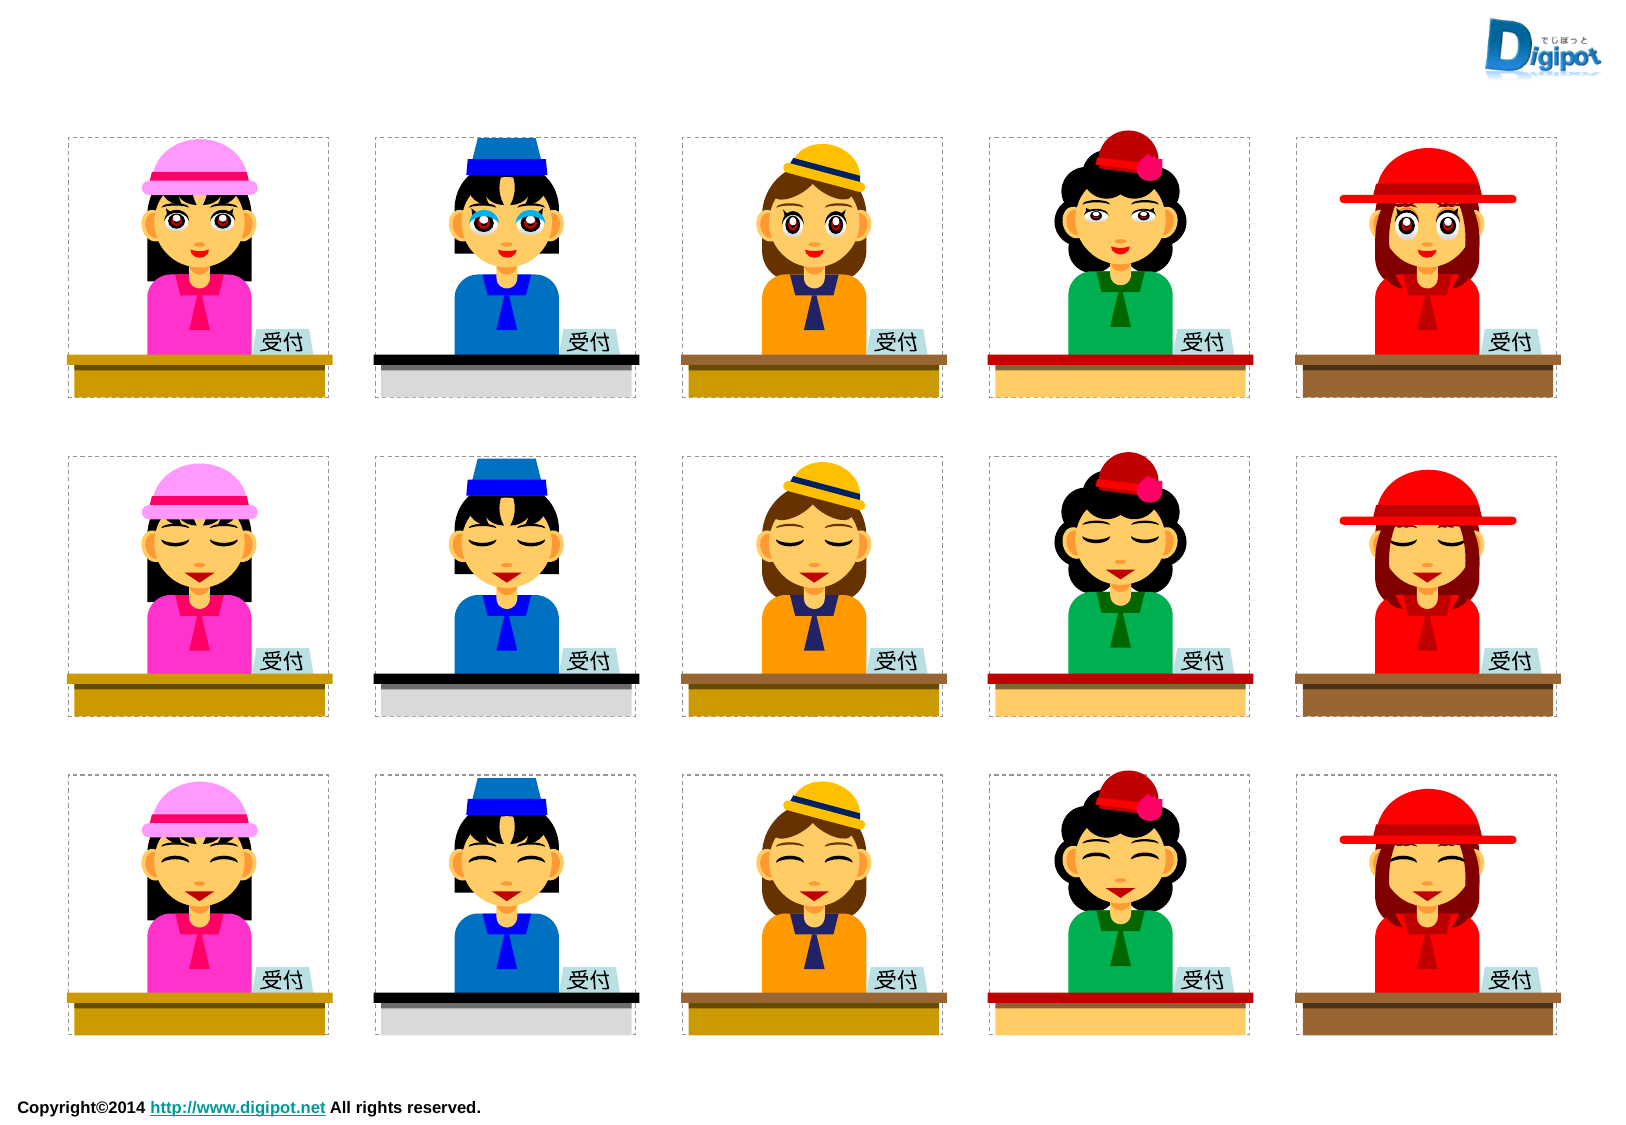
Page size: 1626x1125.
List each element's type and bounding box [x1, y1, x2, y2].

text_box [373, 458, 640, 717]
text_box [1294, 469, 1562, 717]
text_box [987, 451, 1254, 717]
text_box [987, 130, 1254, 398]
text_box [66, 781, 333, 1036]
text_box [66, 138, 333, 398]
text_box [373, 137, 640, 398]
text_box [373, 777, 640, 1036]
text_box [680, 144, 948, 398]
text_box [680, 462, 948, 717]
text_box [987, 770, 1254, 1036]
text_box [66, 463, 333, 717]
text_box [680, 781, 948, 1036]
text_box [1294, 788, 1562, 1036]
text_box [1294, 147, 1562, 398]
picture [1485, 18, 1602, 82]
